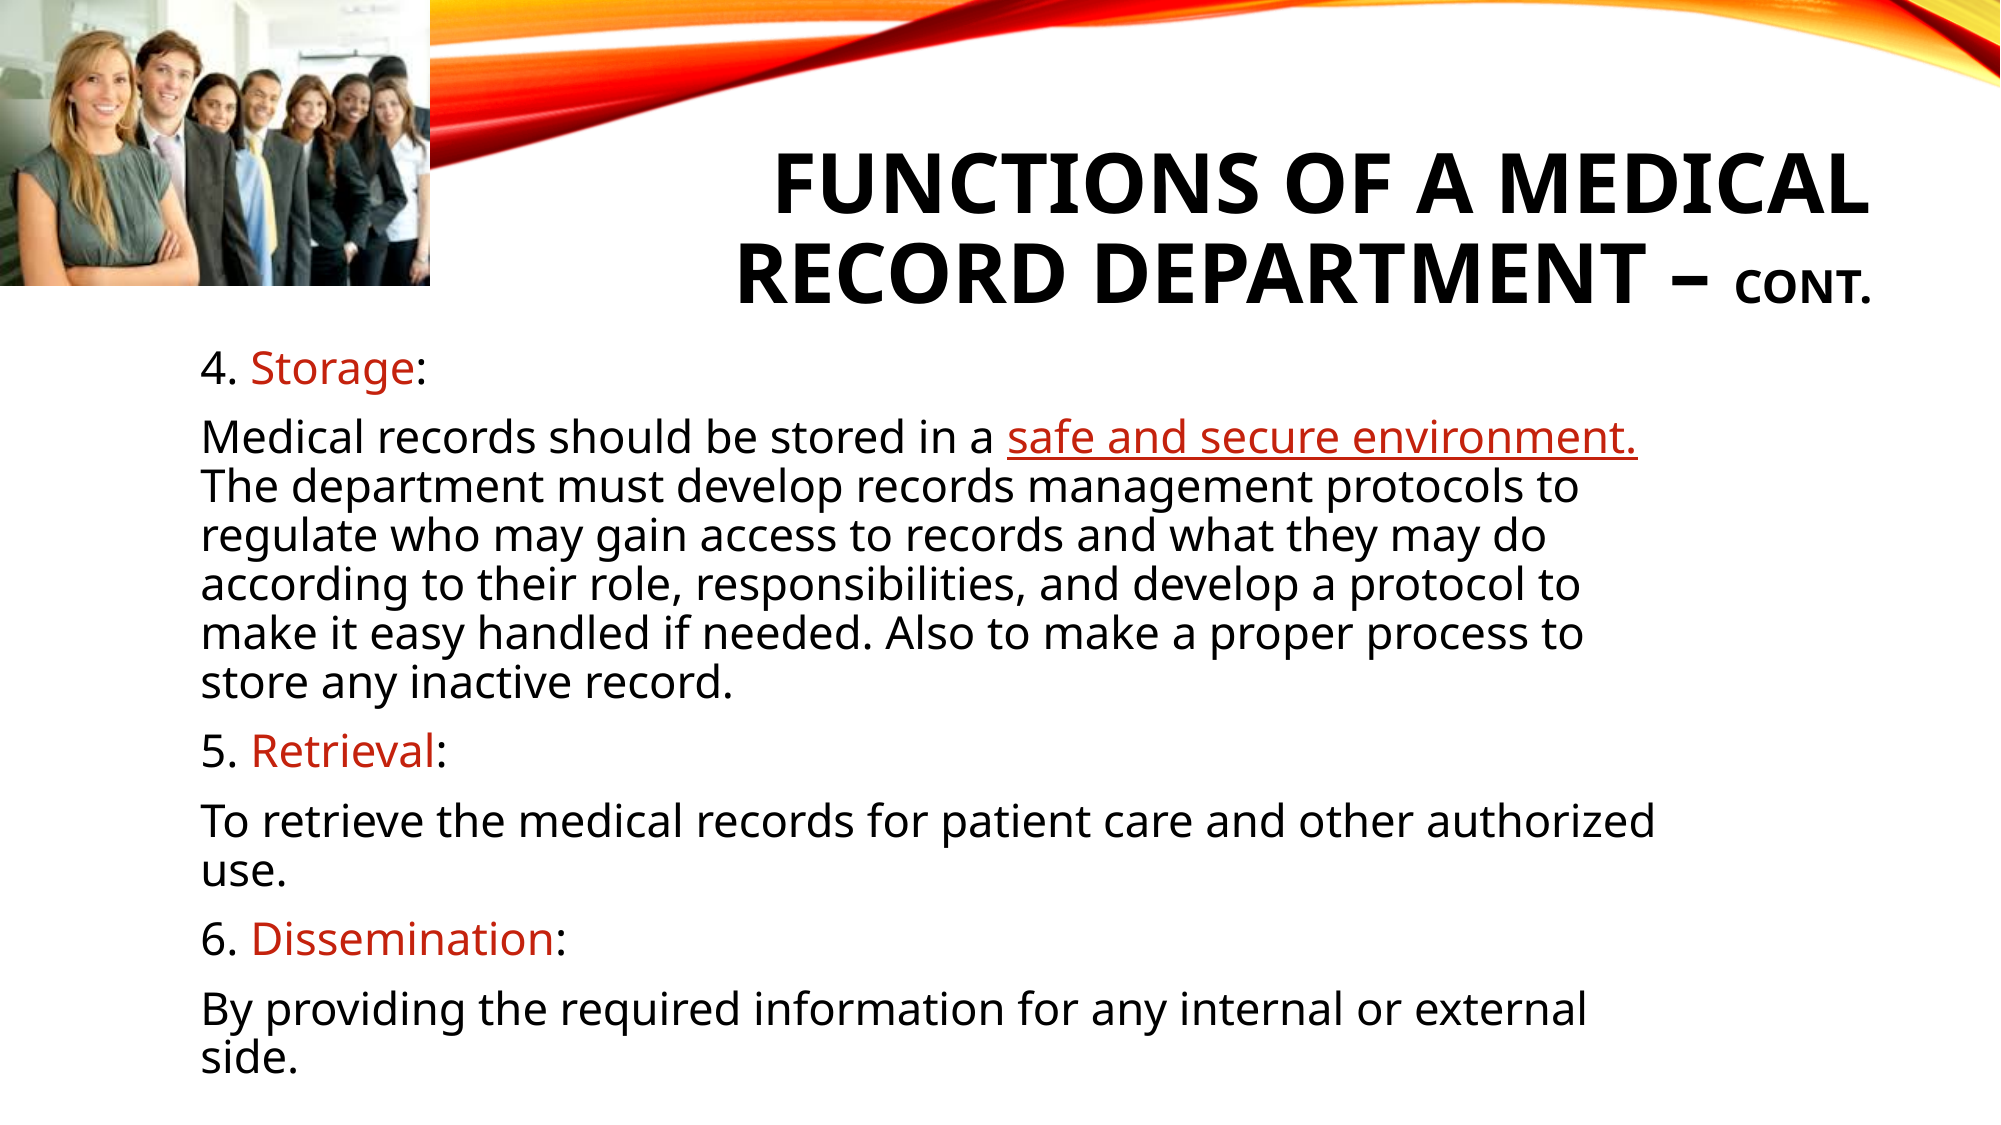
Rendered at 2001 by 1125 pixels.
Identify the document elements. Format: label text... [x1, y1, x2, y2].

list 4. Storage: Medical records should be stored in a safe and secure environment. The department must develop records management protocols to regulate who may gain access to records and what they may do according to their role, responsibilities, and develop a protocol to make it easy handled if needed. Also to make a proper process to store any inactive record. 5. Retrieval: To retrieve the medical records for patient care and other authorized use. 6. Dissemination: By providing the required information for any internal or external side. [185, 337, 1675, 1094]
picture [0, 0, 2000, 287]
title Functions of a Medical Record Department – cont. [474, 125, 1888, 338]
